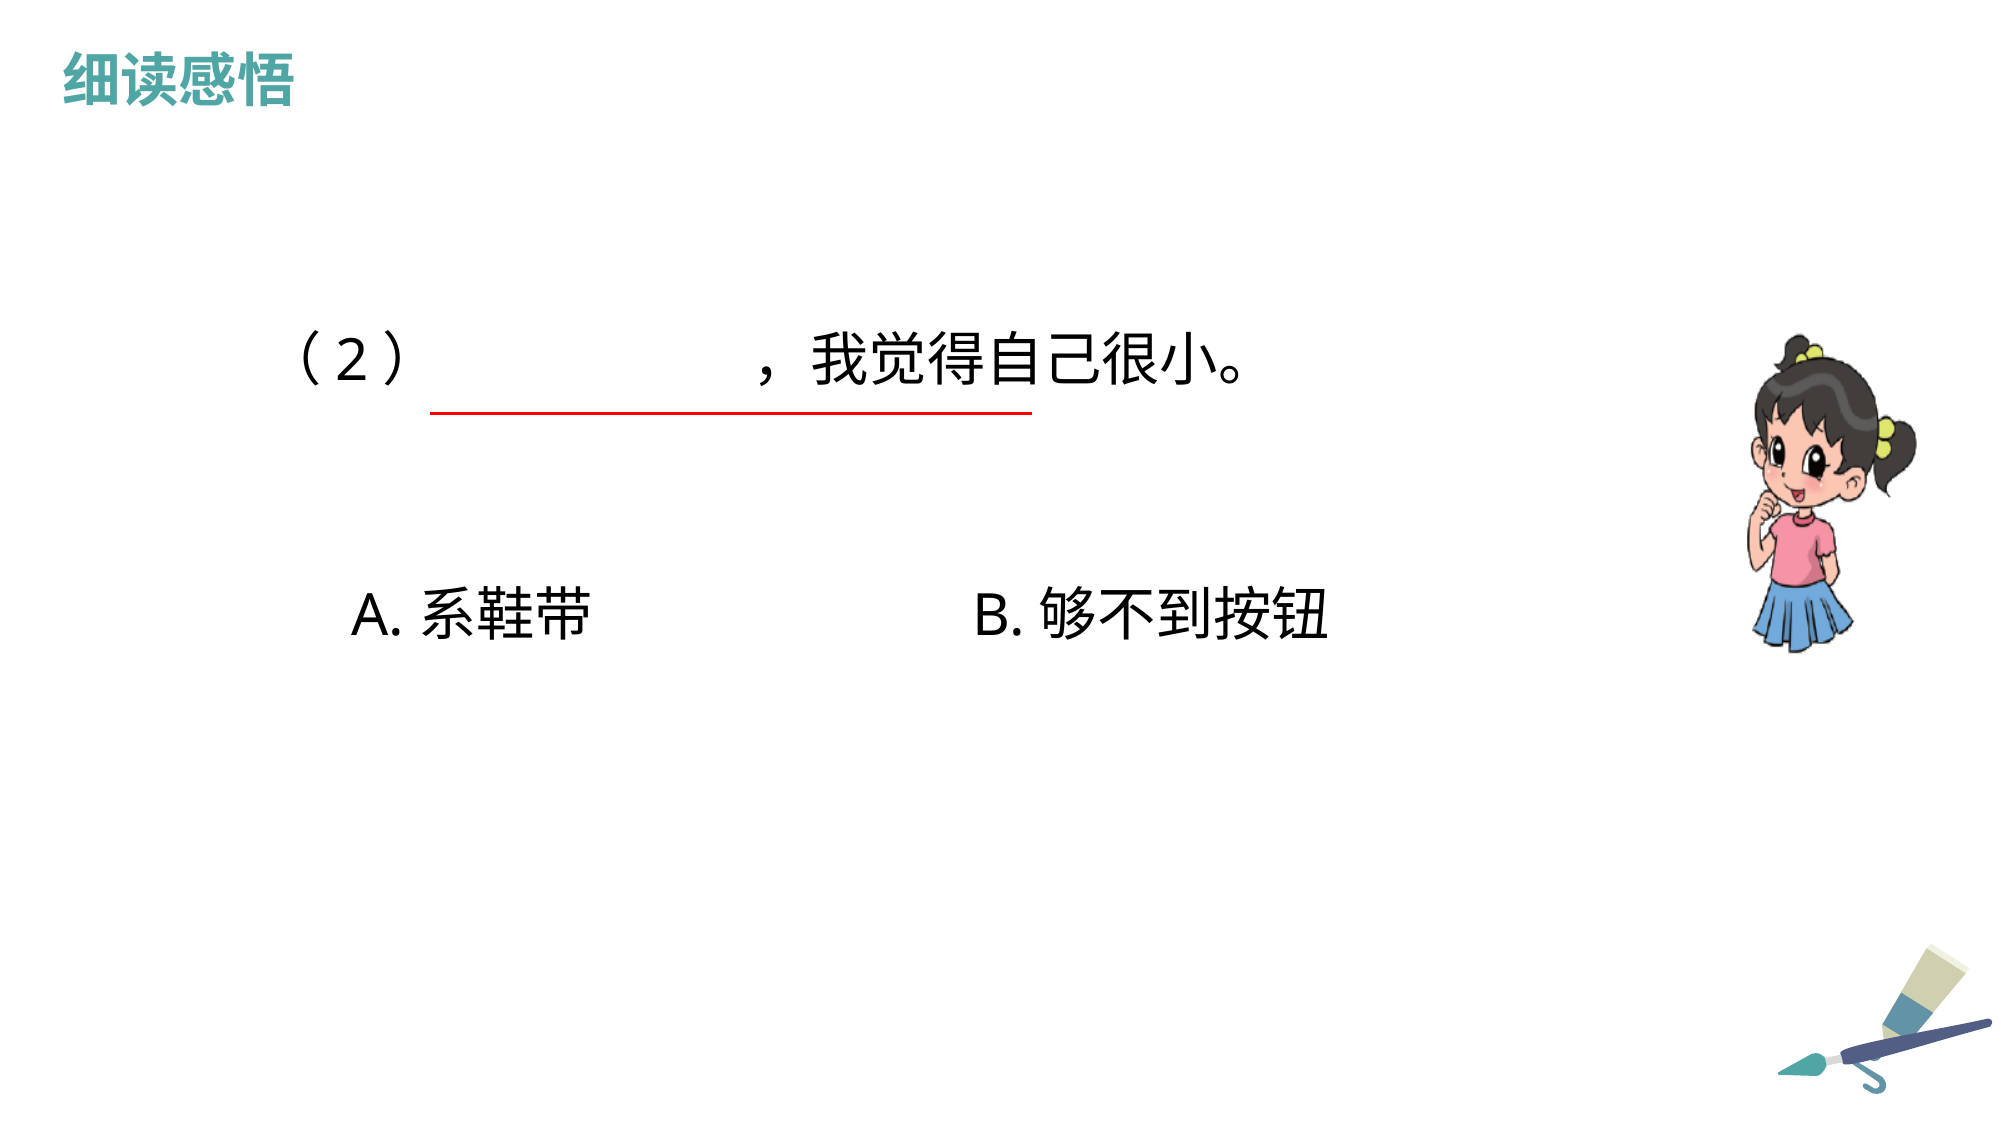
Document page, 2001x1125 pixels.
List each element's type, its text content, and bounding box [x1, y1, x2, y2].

picture [1730, 331, 1927, 656]
text_box A.系鞋带 [336, 569, 641, 655]
text_box （2） ，我觉得自己很小。 [248, 314, 1840, 470]
text_box B.够不到按钮 [957, 569, 1345, 655]
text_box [1811, 945, 1974, 1125]
text_box 细读感悟 [47, 35, 311, 121]
